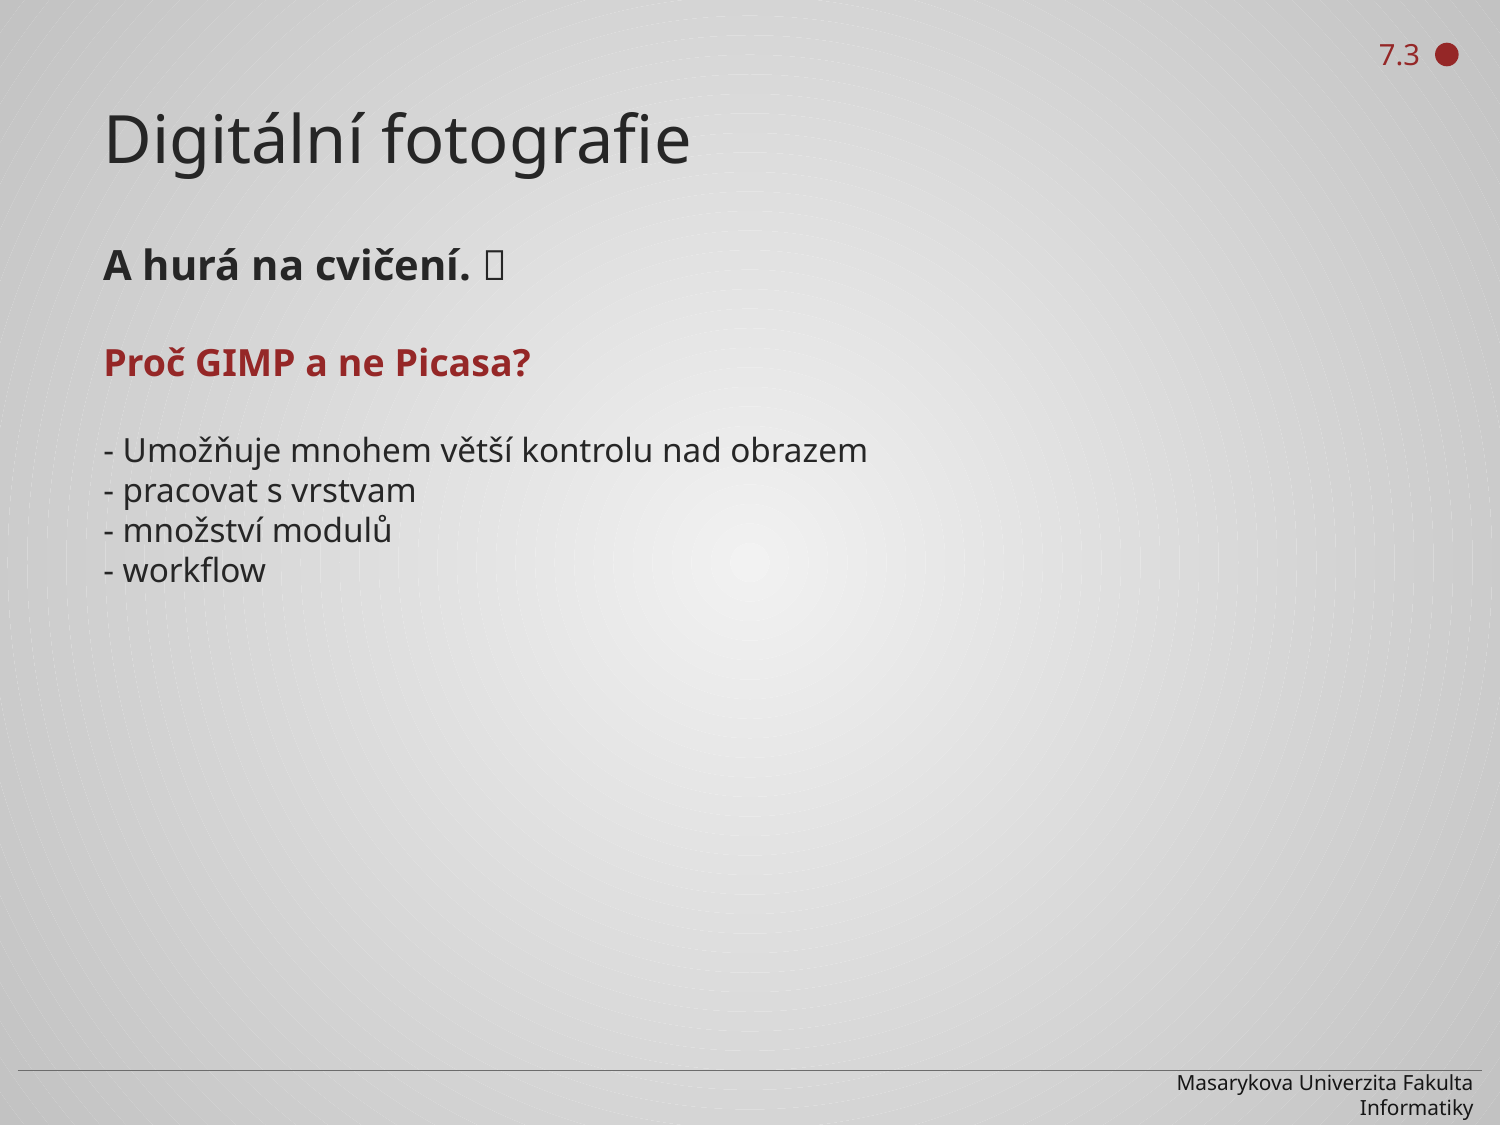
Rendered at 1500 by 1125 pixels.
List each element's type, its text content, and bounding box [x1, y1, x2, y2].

text_box A hurá na cvičení.  Proč GIMP a ne Picasa? - Umožňuje mnohem větší kontrolu nad obrazem - pracovat s vrstvam - množství modulů - workflow [88, 231, 1436, 597]
text_box Digitální fotografie [88, 89, 1436, 184]
text_box 7.3 [1364, 29, 1459, 79]
footer Masarykova Univerzita Fakulta Informatiky [1092, 1065, 1489, 1125]
